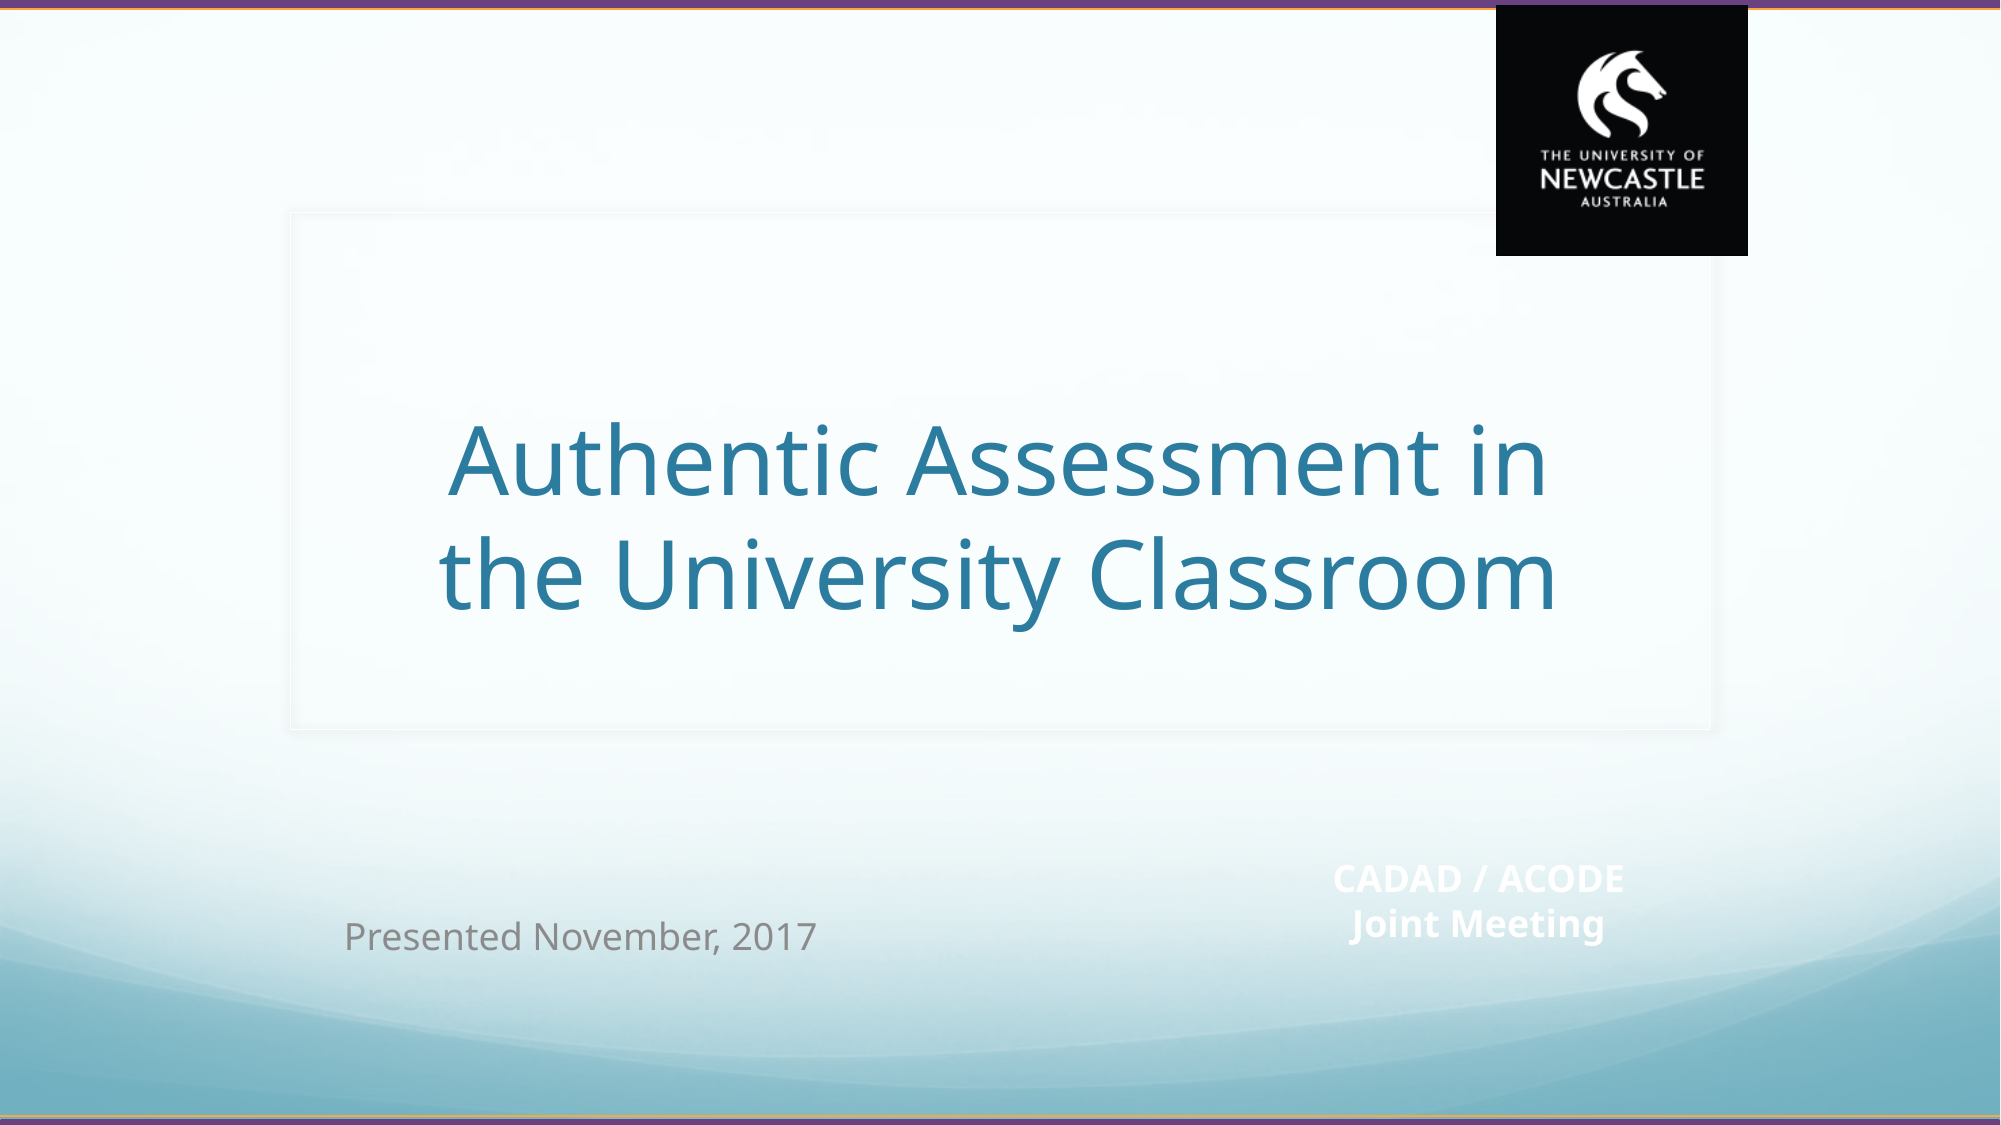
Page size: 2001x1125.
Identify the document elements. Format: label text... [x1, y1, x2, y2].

title Authentic Assessment in the University Classroom [403, 342, 1596, 637]
text_box Presented November, 2017 [329, 906, 1080, 966]
picture [1495, 5, 1748, 256]
text_box CADAD / ACODE Joint Meeting [1282, 847, 1675, 988]
